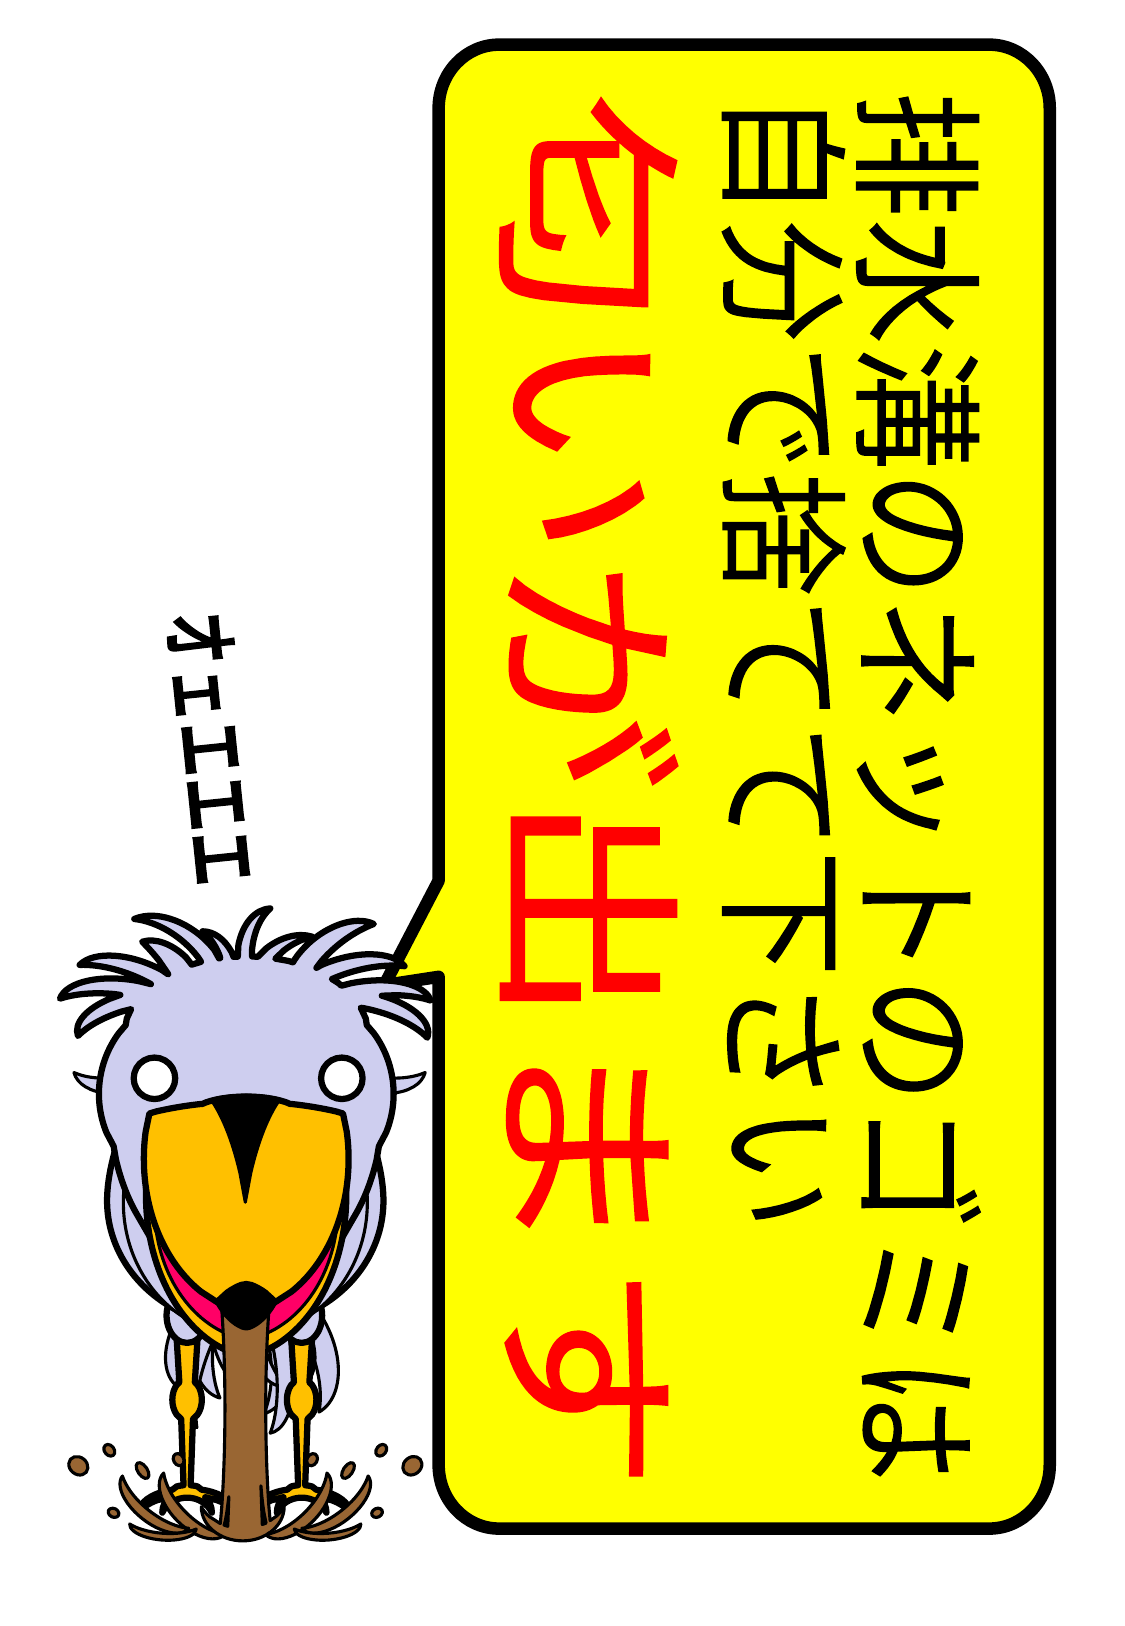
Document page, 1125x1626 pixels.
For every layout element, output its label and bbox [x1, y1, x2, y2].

text_box [59, 908, 431, 1557]
text_box [423, 42, 1052, 1531]
